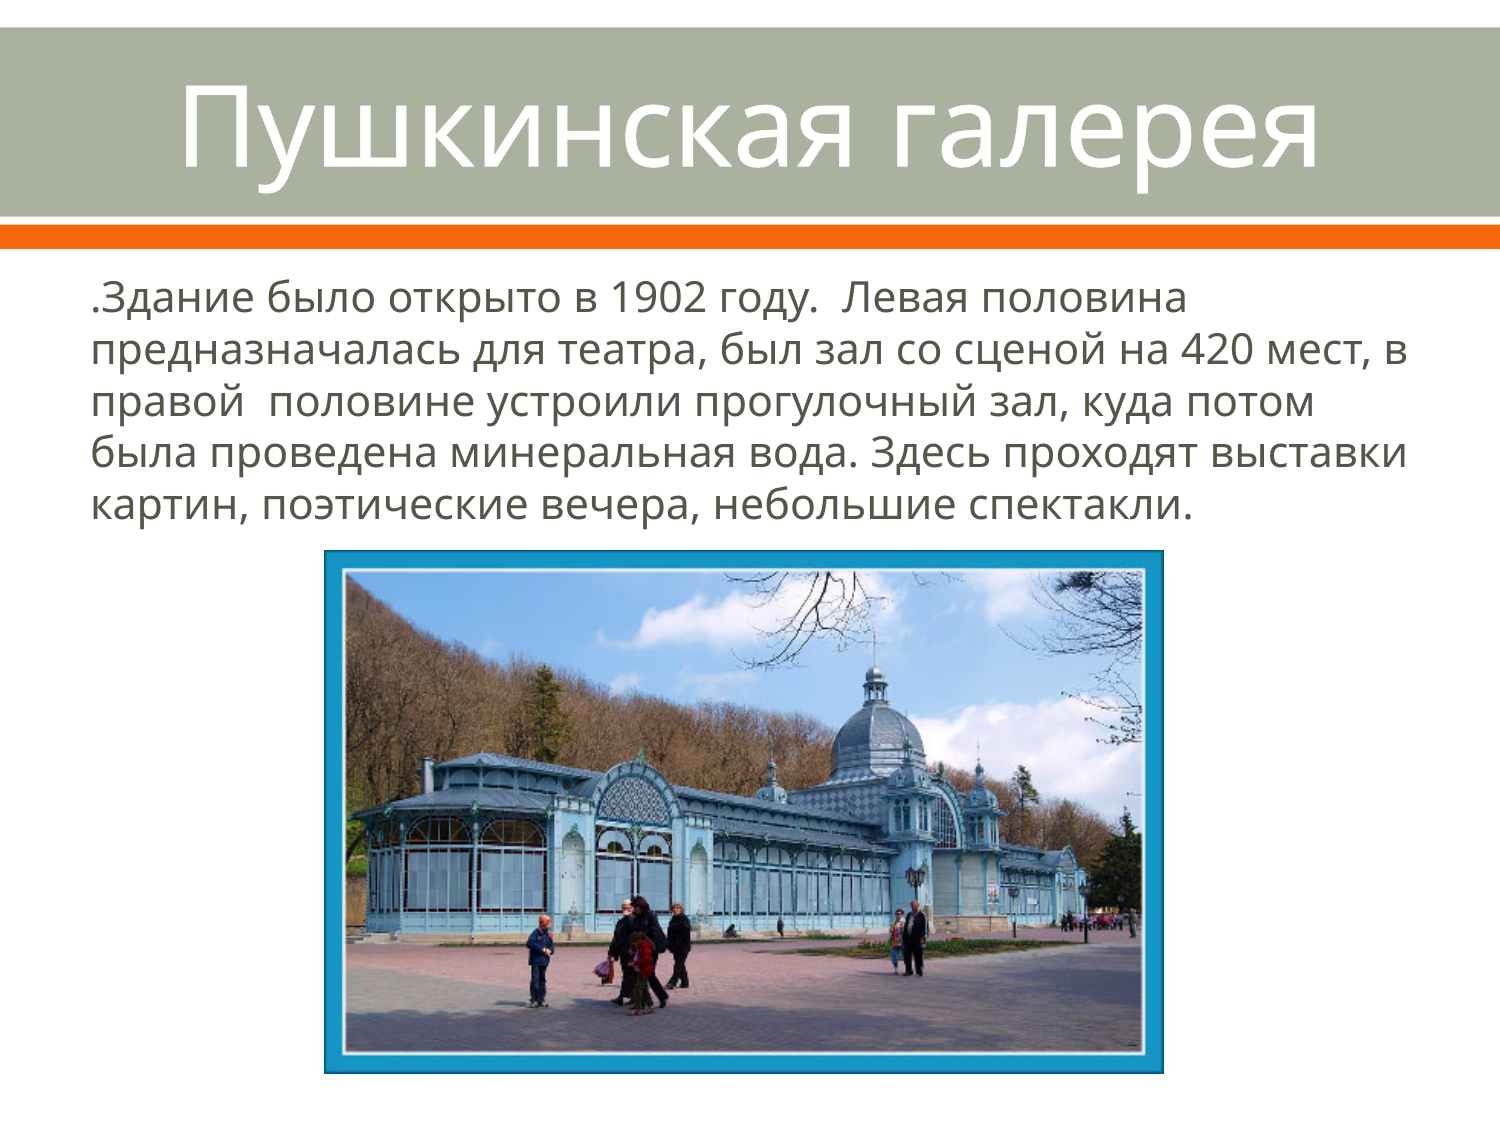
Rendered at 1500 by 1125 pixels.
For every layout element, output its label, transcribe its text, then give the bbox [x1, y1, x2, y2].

list .Здание было открыто в 1902 году. Левая половина предназначалась для театра, был зал со сценой на 420 мест, в правой половине устроили прогулочный зал, куда потом была проведена минеральная вода. Здесь проходят выставки картин, поэтические вечера, небольшие спектакли. [75, 262, 1425, 575]
title Пушкинская галерея [75, 29, 1425, 213]
picture [326, 552, 1164, 1075]
